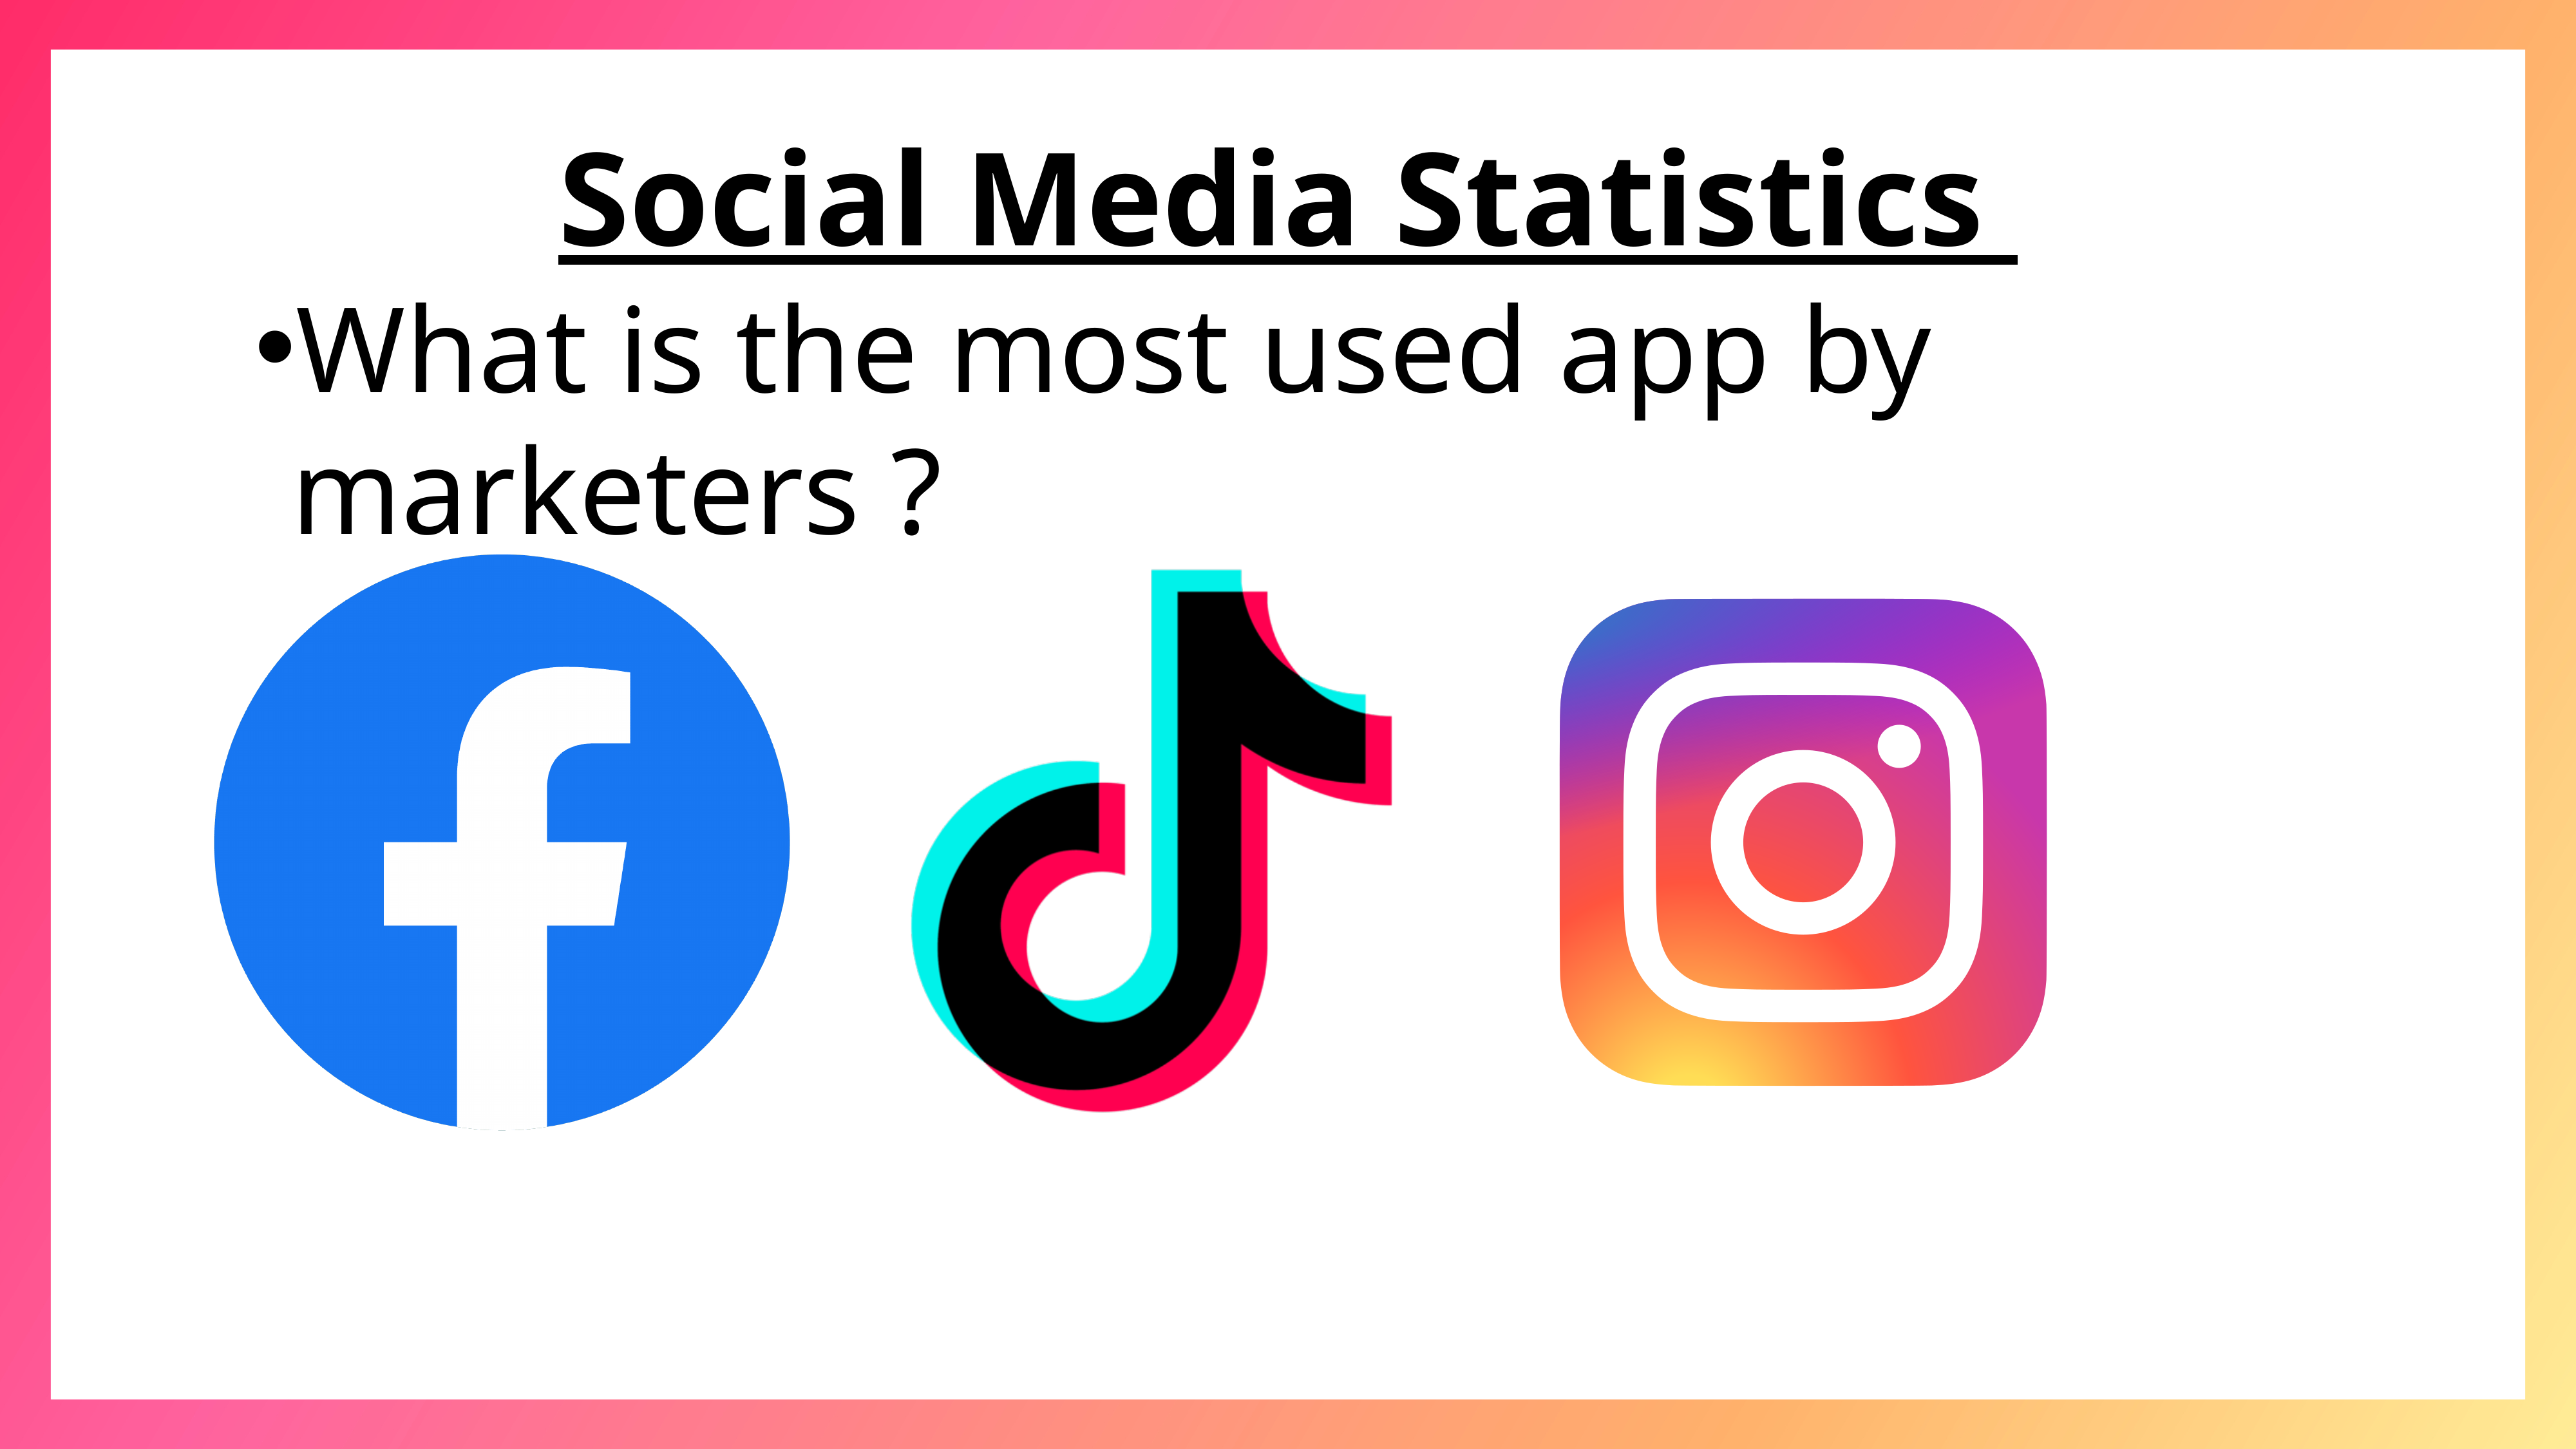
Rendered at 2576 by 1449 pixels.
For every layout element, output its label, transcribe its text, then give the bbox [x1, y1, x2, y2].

text_box Social Media Statistics [168, 111, 2408, 277]
picture [0, 0, 2576, 1449]
text_box What is the most used app by marketers ? [249, 269, 2327, 564]
